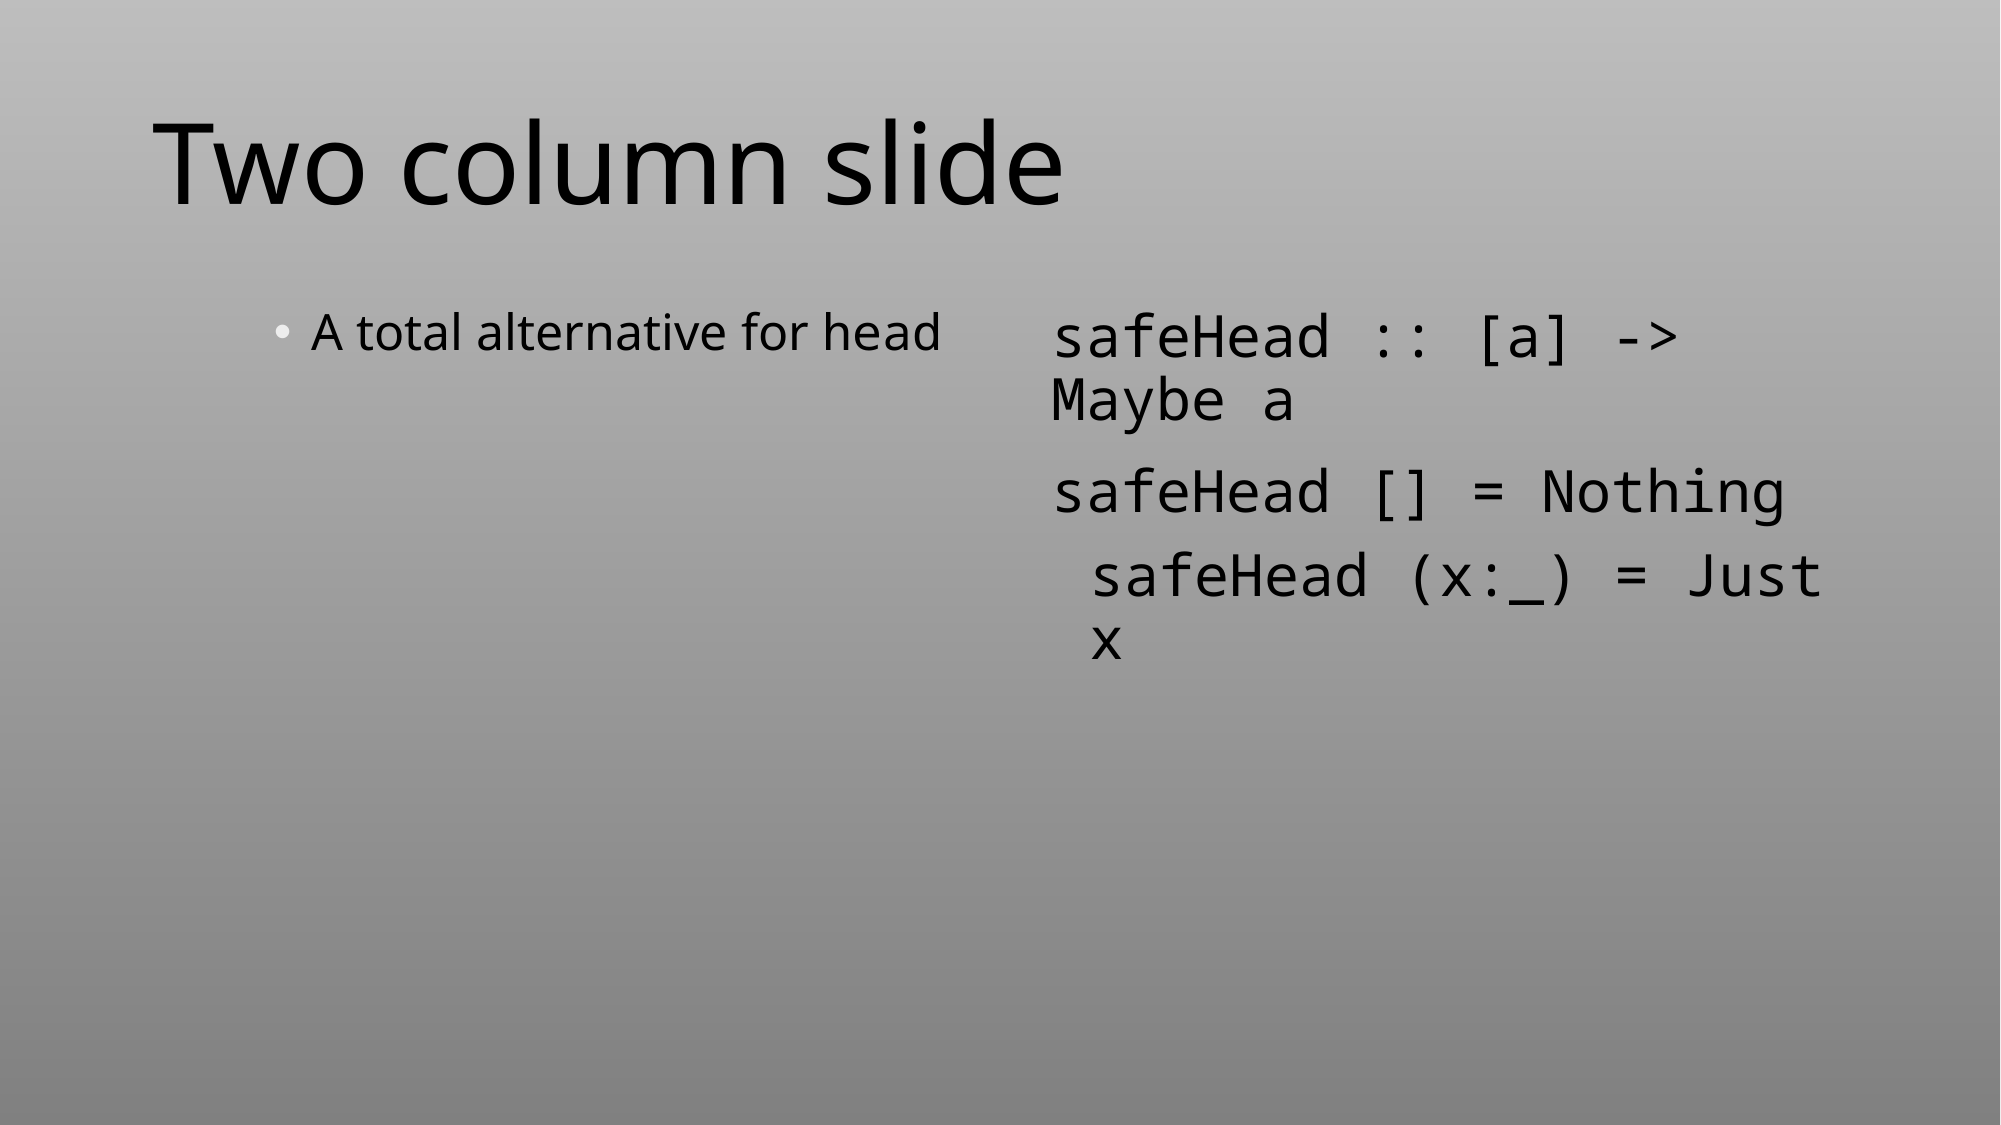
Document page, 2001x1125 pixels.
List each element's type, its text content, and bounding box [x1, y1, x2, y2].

title Two column slide [137, 59, 1863, 278]
list A total alternative for head [183, 299, 1009, 1014]
picture [0, 0, 2001, 1125]
list safeHead :: [a] -> Maybe a safeHead [] = Nothing safeHead (x:_) = Just x [1036, 299, 1863, 1014]
